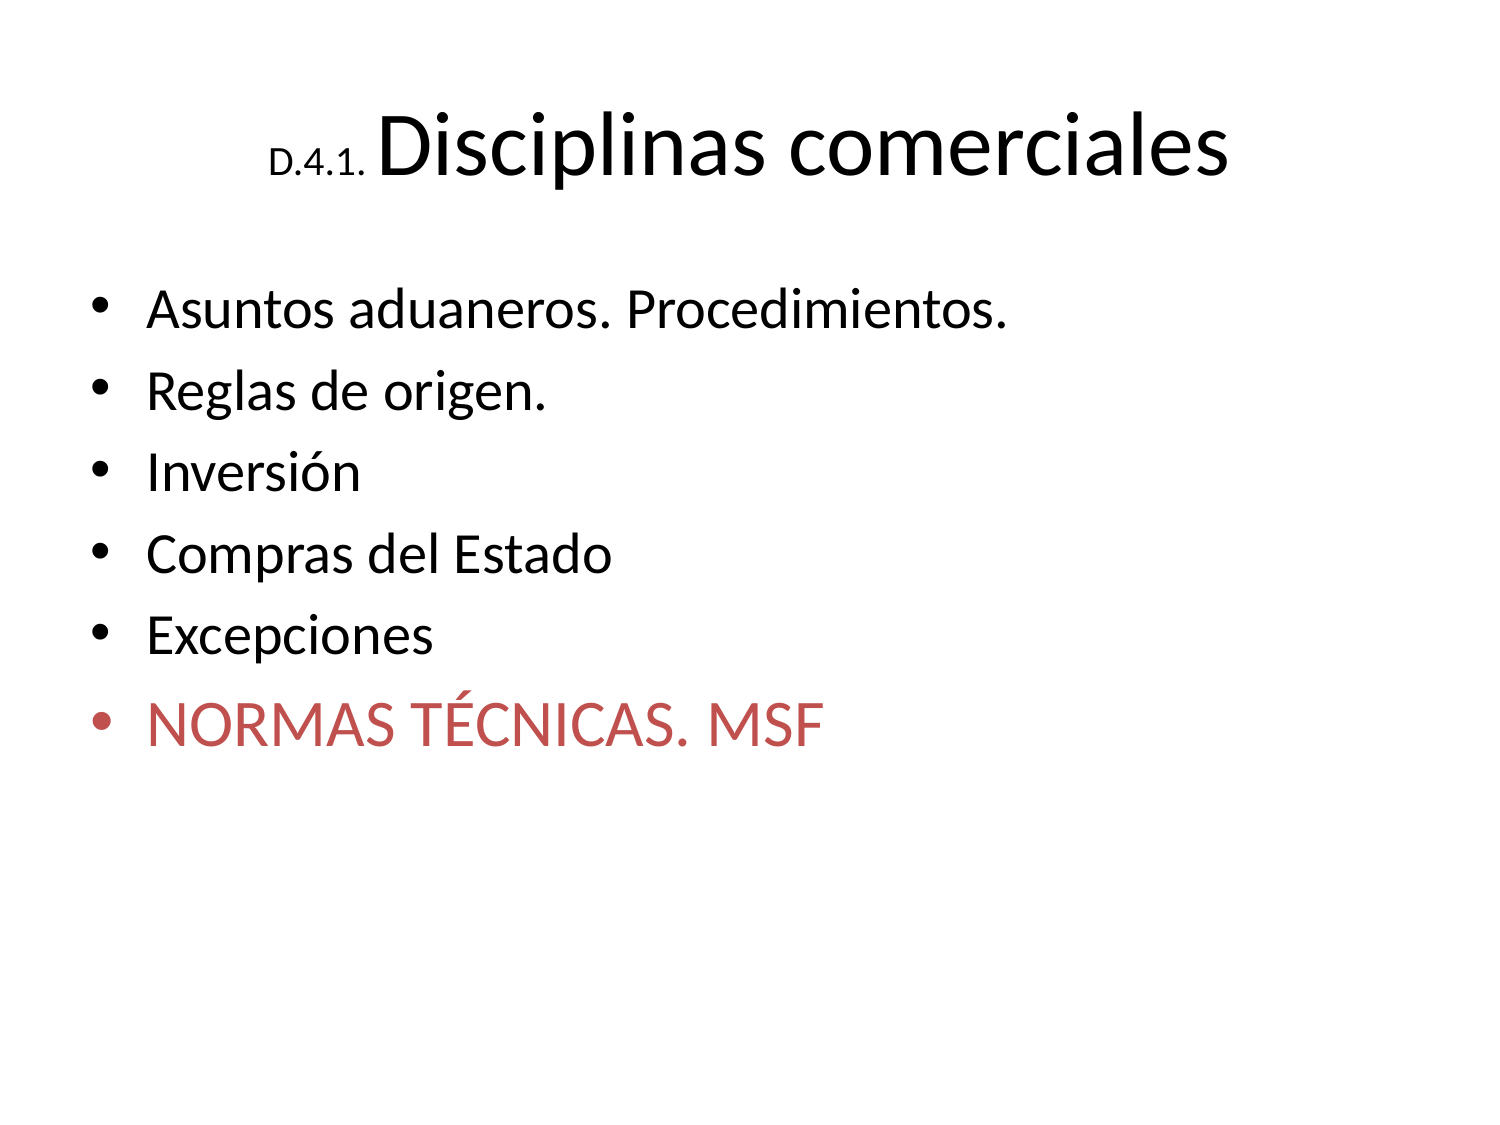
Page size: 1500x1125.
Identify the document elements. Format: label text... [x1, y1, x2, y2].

list Asuntos aduaneros. Procedimientos. Reglas de origen. Inversión Compras del Estado Excepciones NORMAS TÉCNICAS. MSF [75, 262, 1425, 1005]
title D.4.1. Disciplinas comerciales [75, 45, 1425, 233]
